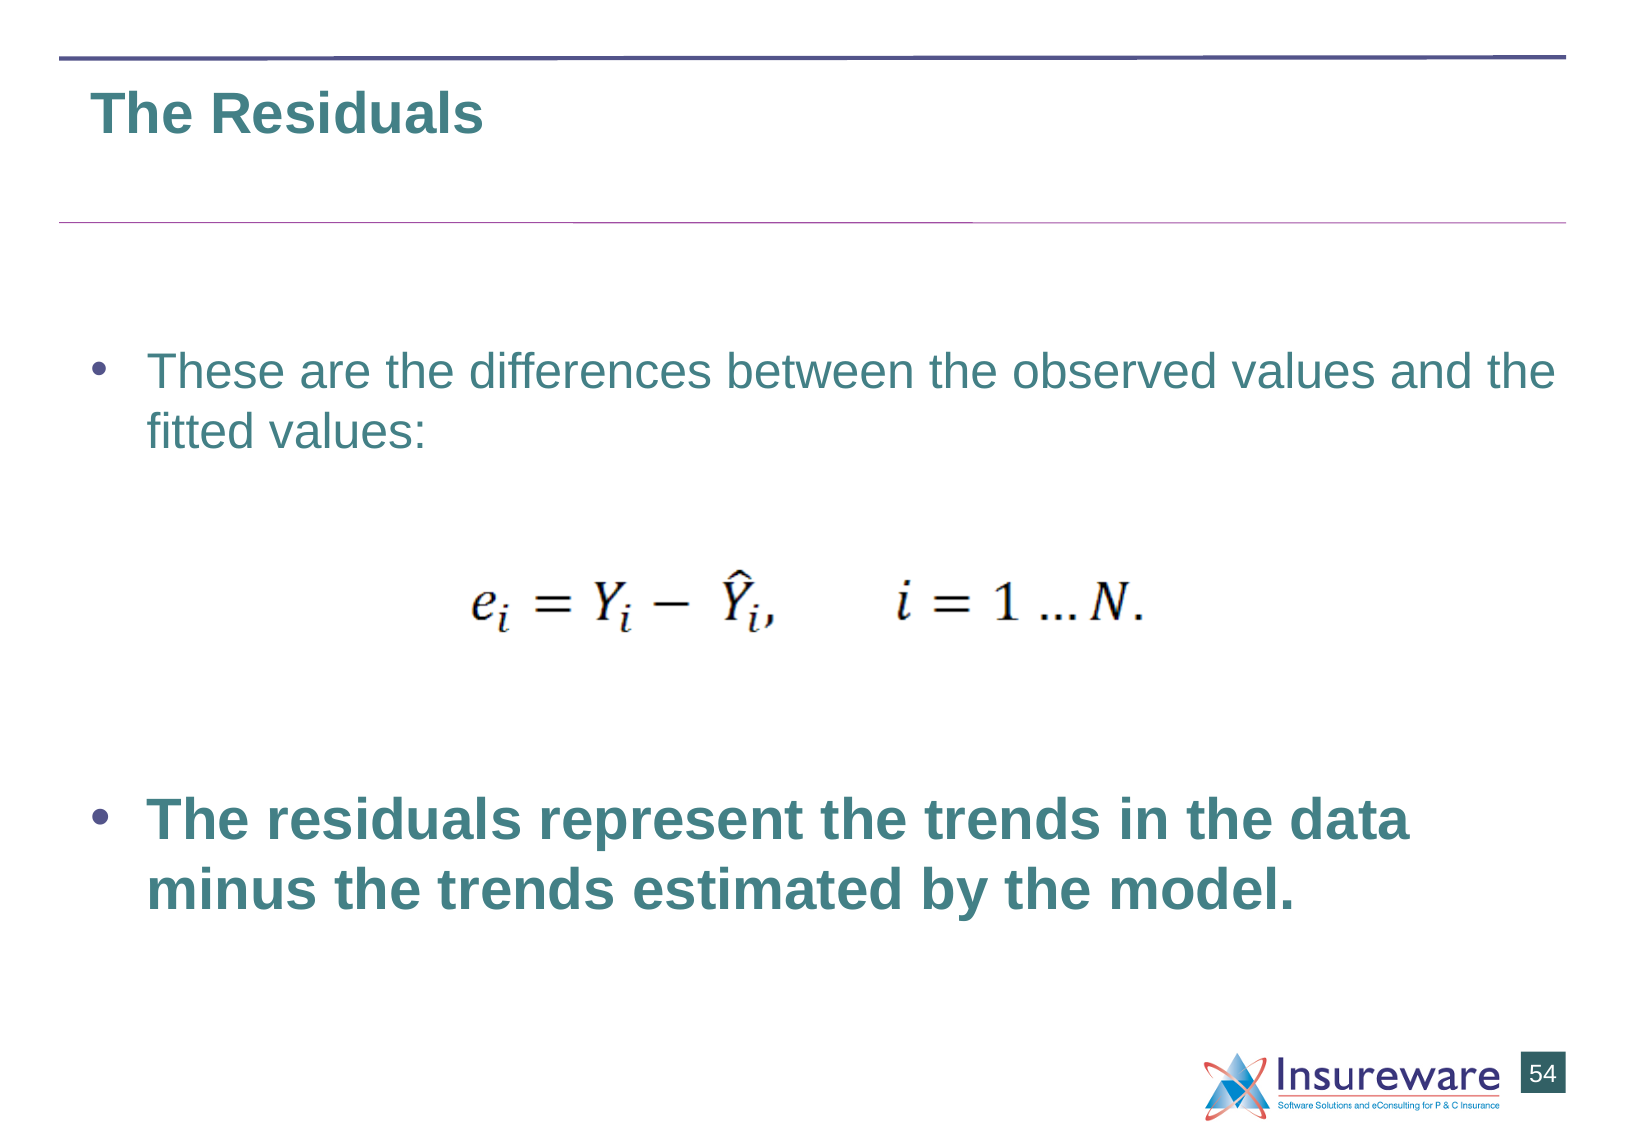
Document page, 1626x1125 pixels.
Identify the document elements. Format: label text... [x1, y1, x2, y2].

picture [1202, 1052, 1500, 1122]
list These are the differences between the observed values and the fitted values: The residuals represent the trends in the data minus the trends estimated by the model. [90, 337, 1568, 1006]
slide_number 53 [1520, 1051, 1566, 1093]
title The Residuals [90, 79, 1568, 204]
picture [469, 562, 1145, 645]
